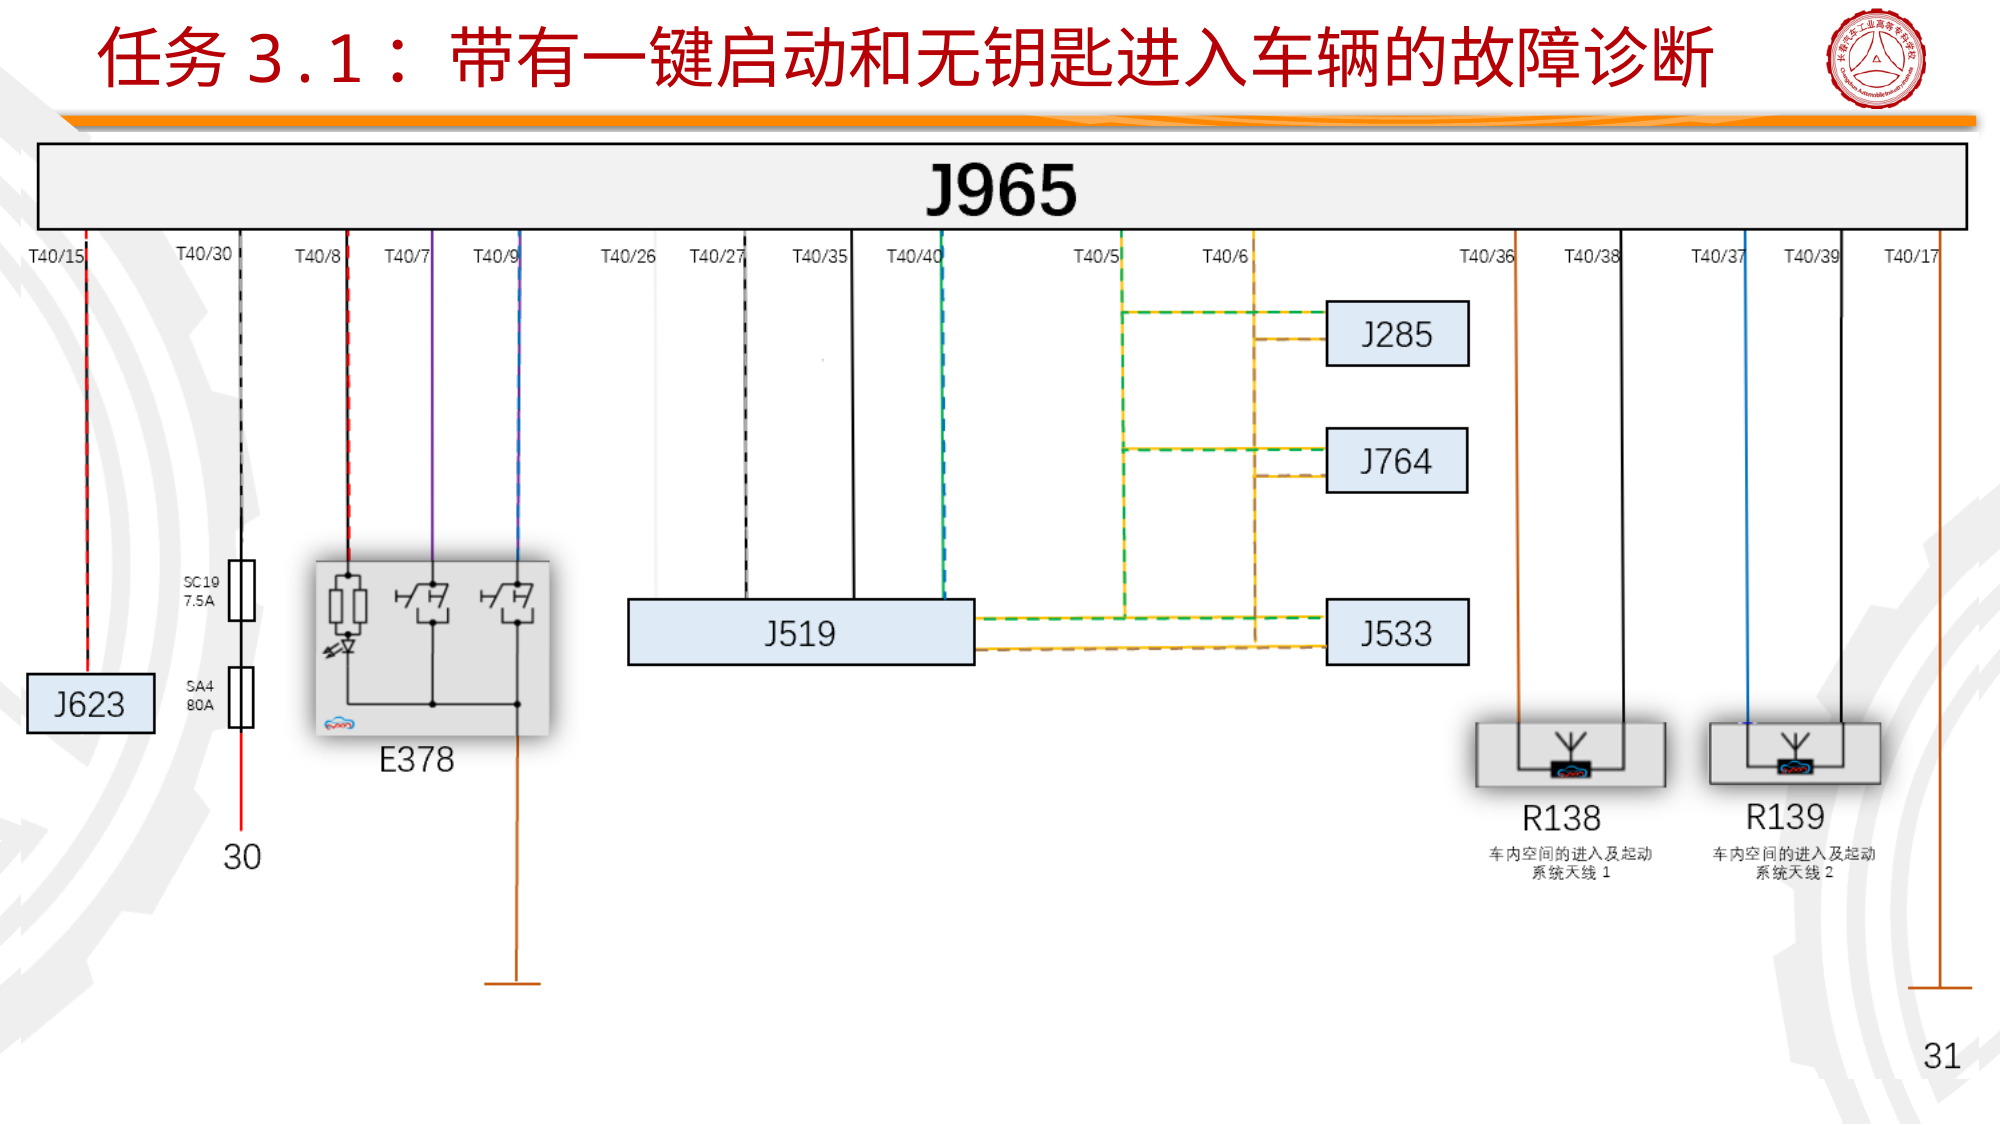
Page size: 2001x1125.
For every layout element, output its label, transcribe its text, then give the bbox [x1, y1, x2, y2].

picture [21, 132, 1979, 1080]
picture [1826, 8, 1926, 109]
text_box 任务3.1：带有一键启动和无钥匙进入车辆的故障诊断 [81, 17, 1767, 122]
